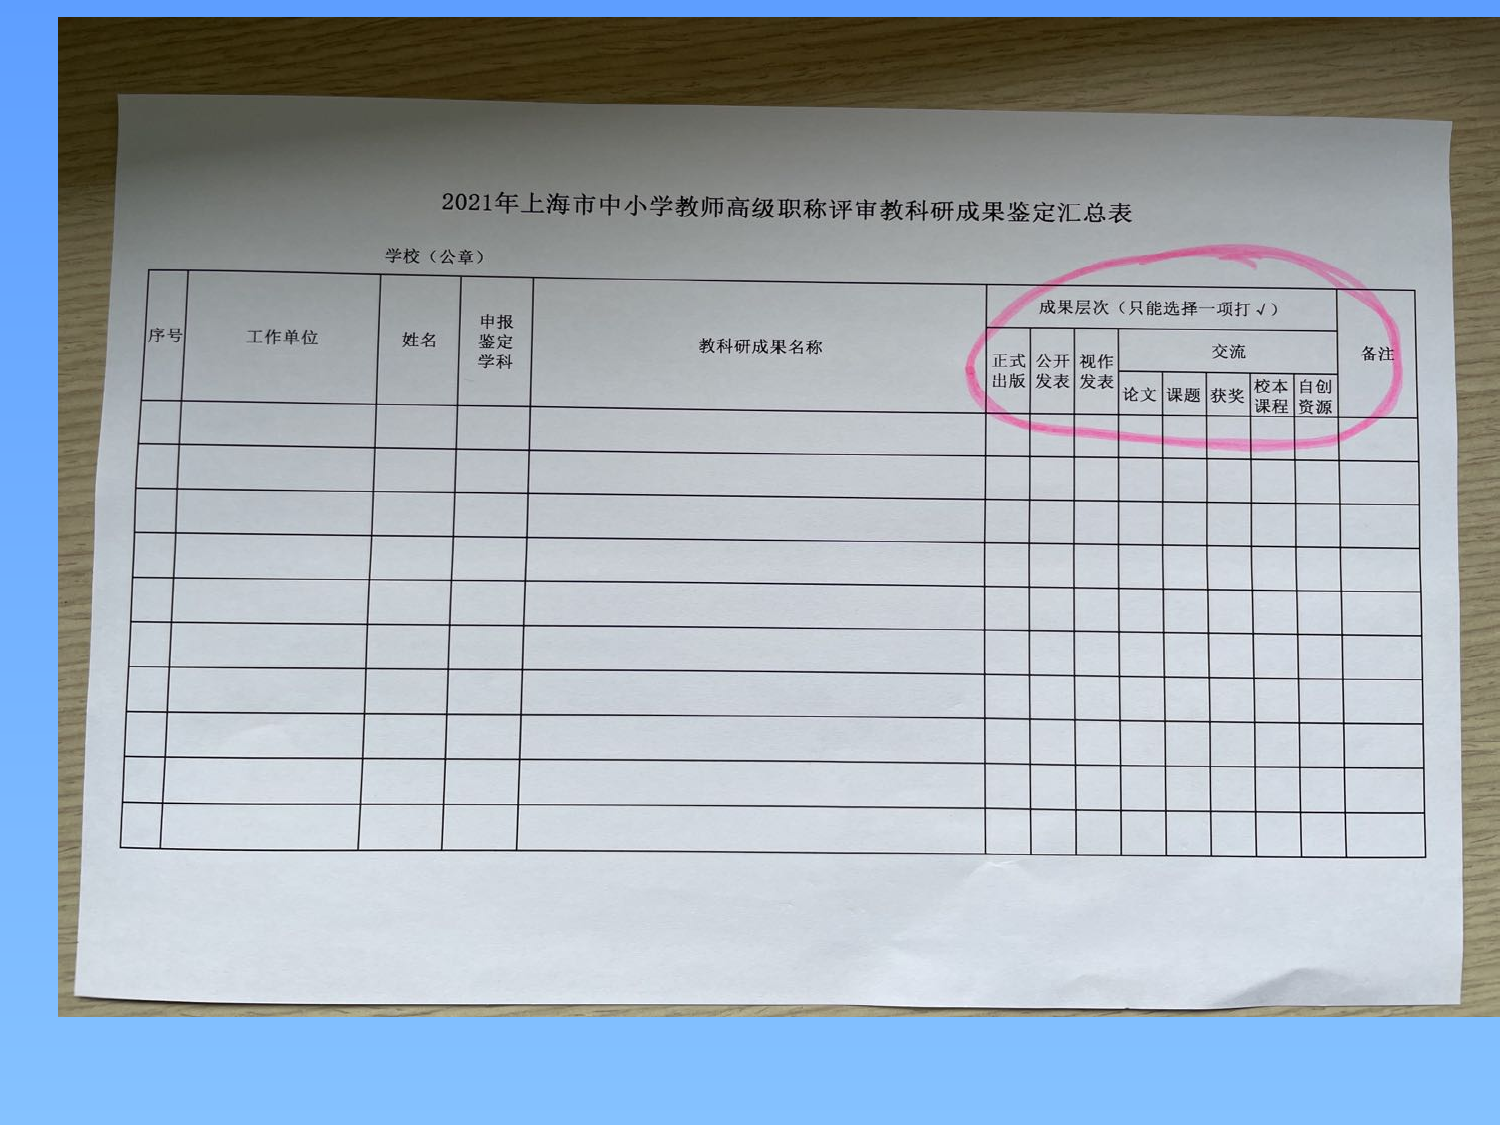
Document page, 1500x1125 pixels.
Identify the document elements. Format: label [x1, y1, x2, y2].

list [58, 17, 1500, 1017]
